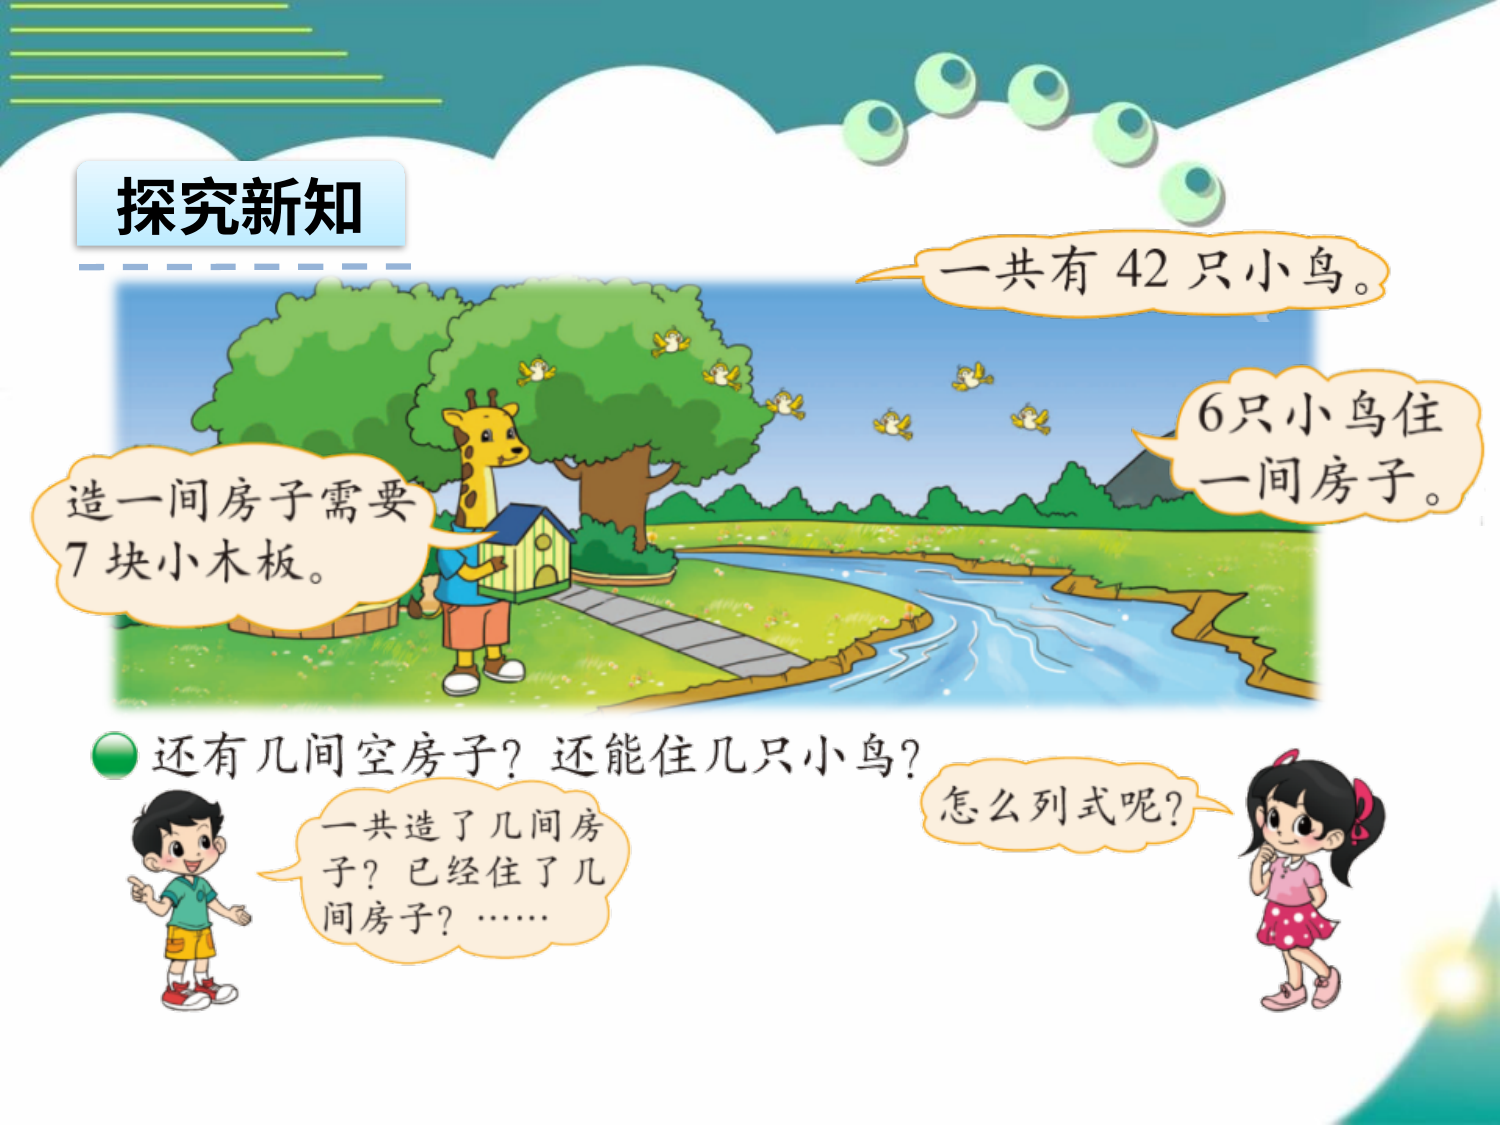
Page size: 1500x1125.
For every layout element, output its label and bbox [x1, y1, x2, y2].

text_box [76, 160, 420, 268]
picture [0, 0, 1500, 1125]
